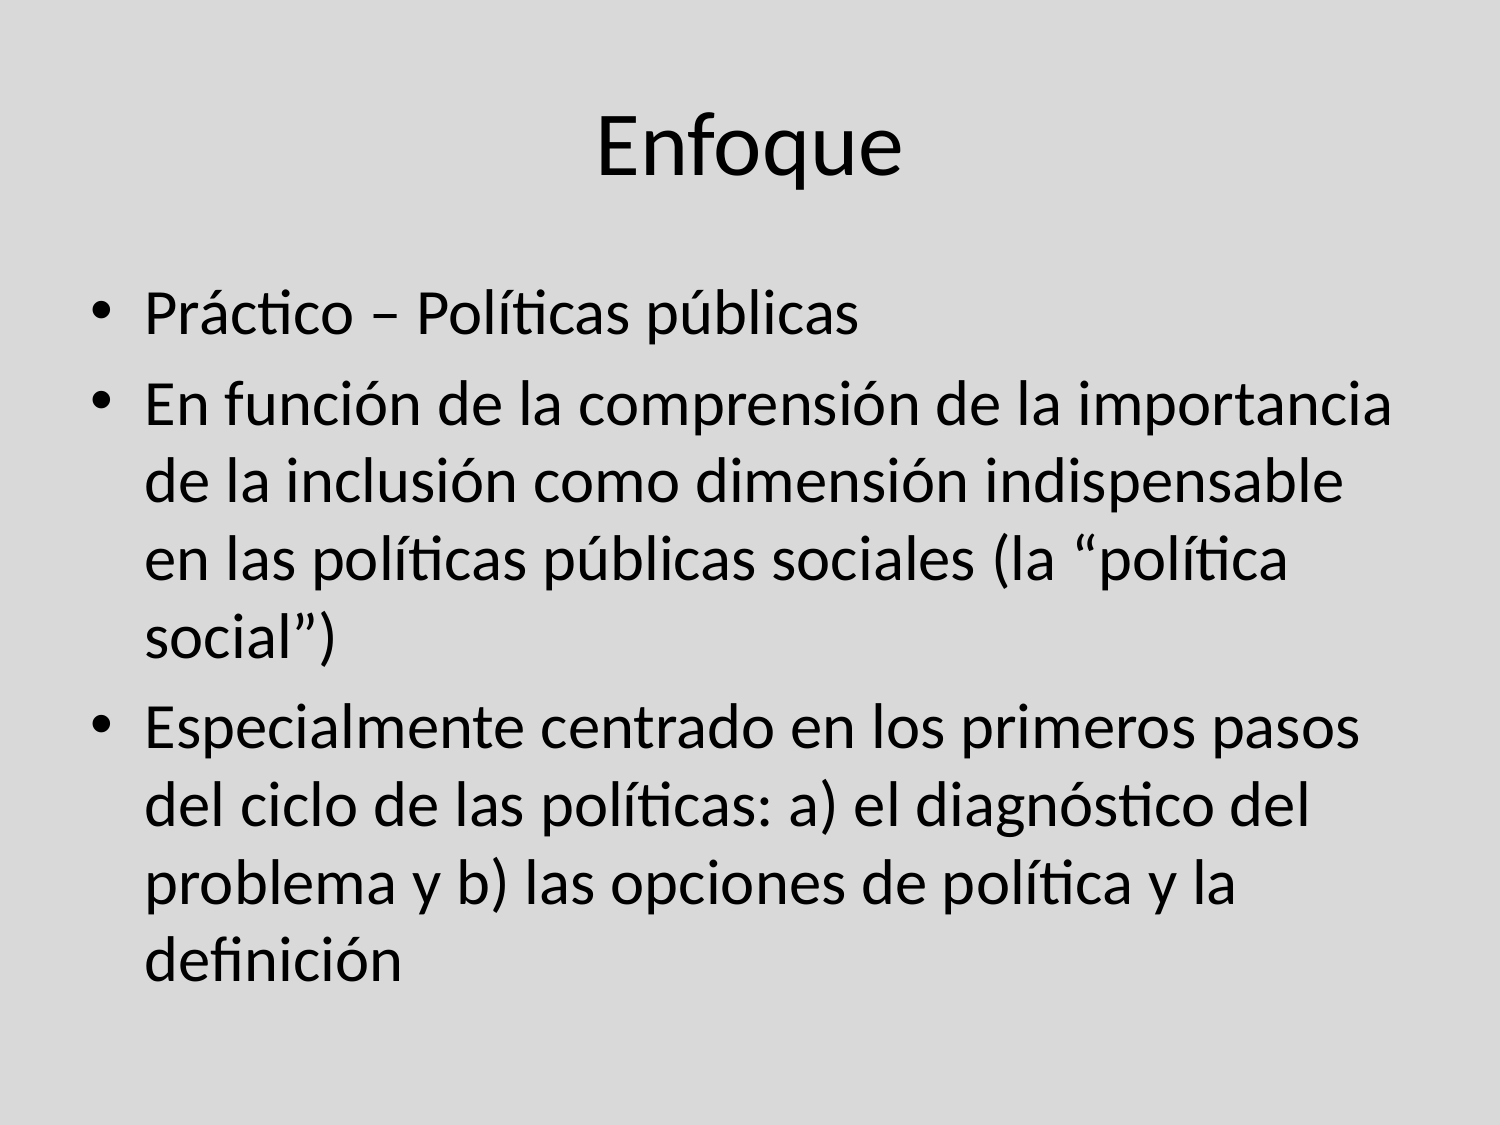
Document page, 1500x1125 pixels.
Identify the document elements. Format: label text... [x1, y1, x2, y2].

list Práctico – Políticas públicas En función de la comprensión de la importancia de la inclusión como dimensión indispensable en las políticas públicas sociales (la “política social”) Especialmente centrado en los primeros pasos del ciclo de las políticas: a) el diagnóstico del problema y b) las opciones de política y la definición [75, 262, 1425, 1005]
title Enfoque [75, 45, 1425, 233]
